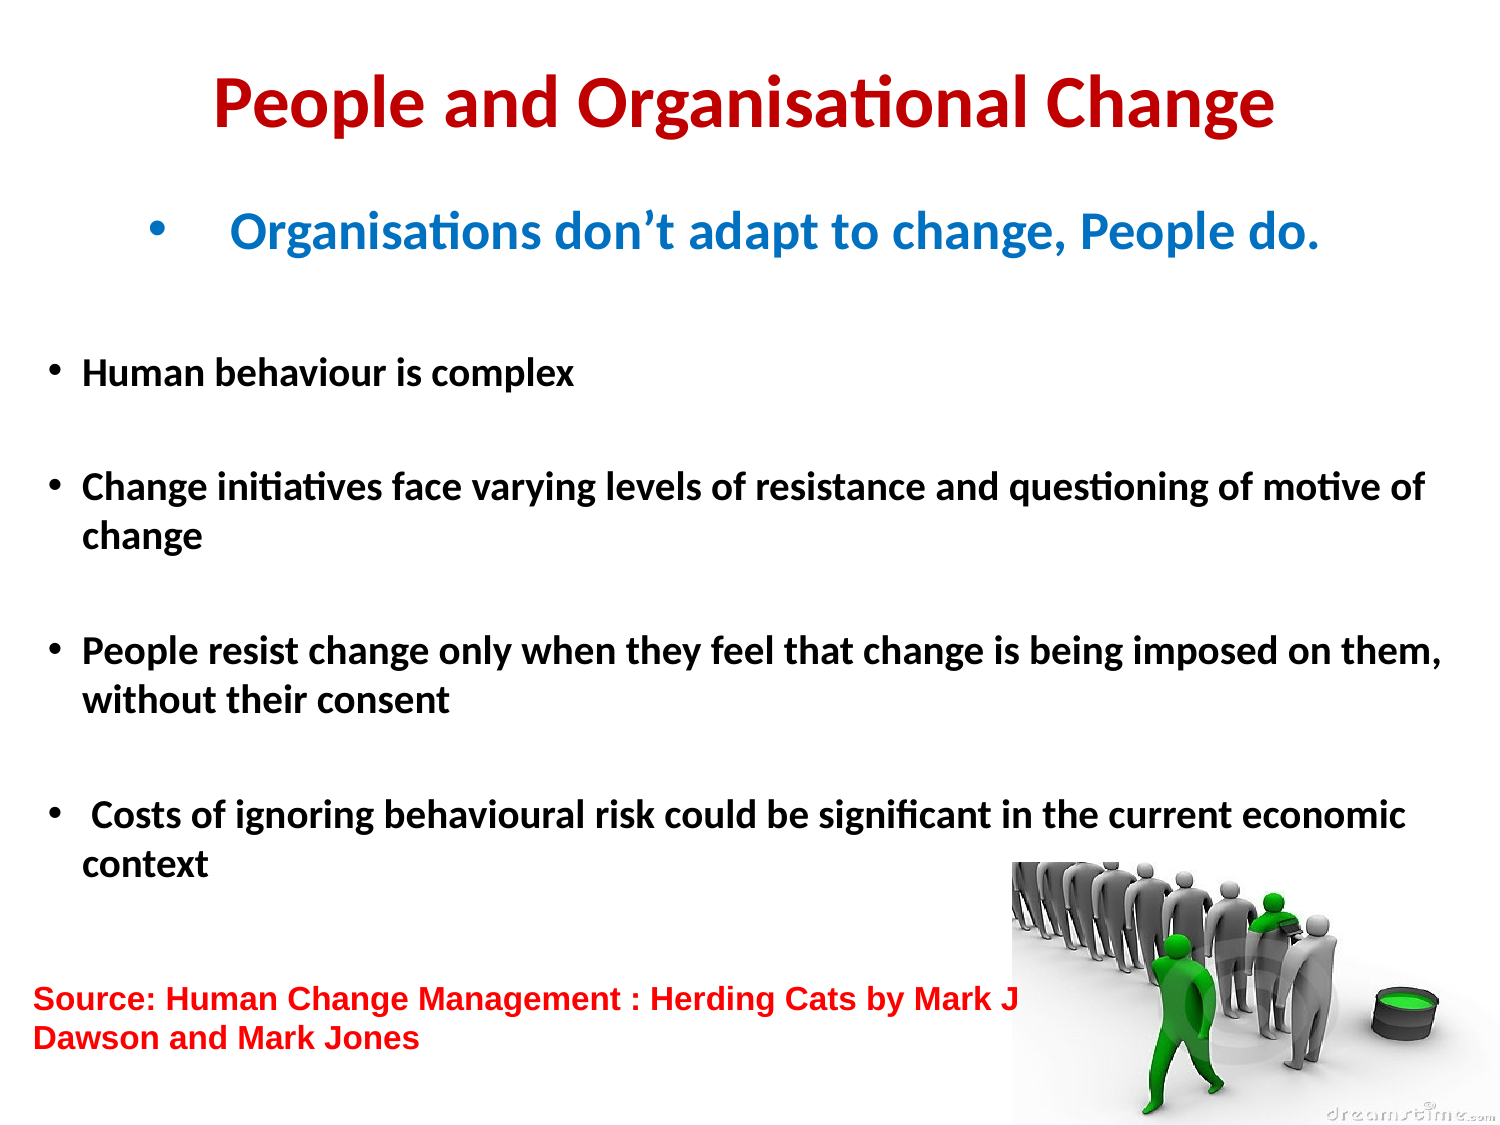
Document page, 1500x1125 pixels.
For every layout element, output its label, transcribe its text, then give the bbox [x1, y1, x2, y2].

title People and Organisational Change [30, 52, 1476, 141]
picture [1012, 862, 1500, 1125]
text_box Source: Human Change Management : Herding Cats by Mark J Dawson and Mark Jones [32, 976, 1007, 1003]
list Organisations don’t adapt to change, People do. Human behaviour is complex Change initiatives face varying levels of resistance and questioning of motive of change People resist change only when they feel that change is being imposed on them, without their consent Costs of ignoring behavioural risk could be significant in the current economic context [32, 187, 1472, 897]
